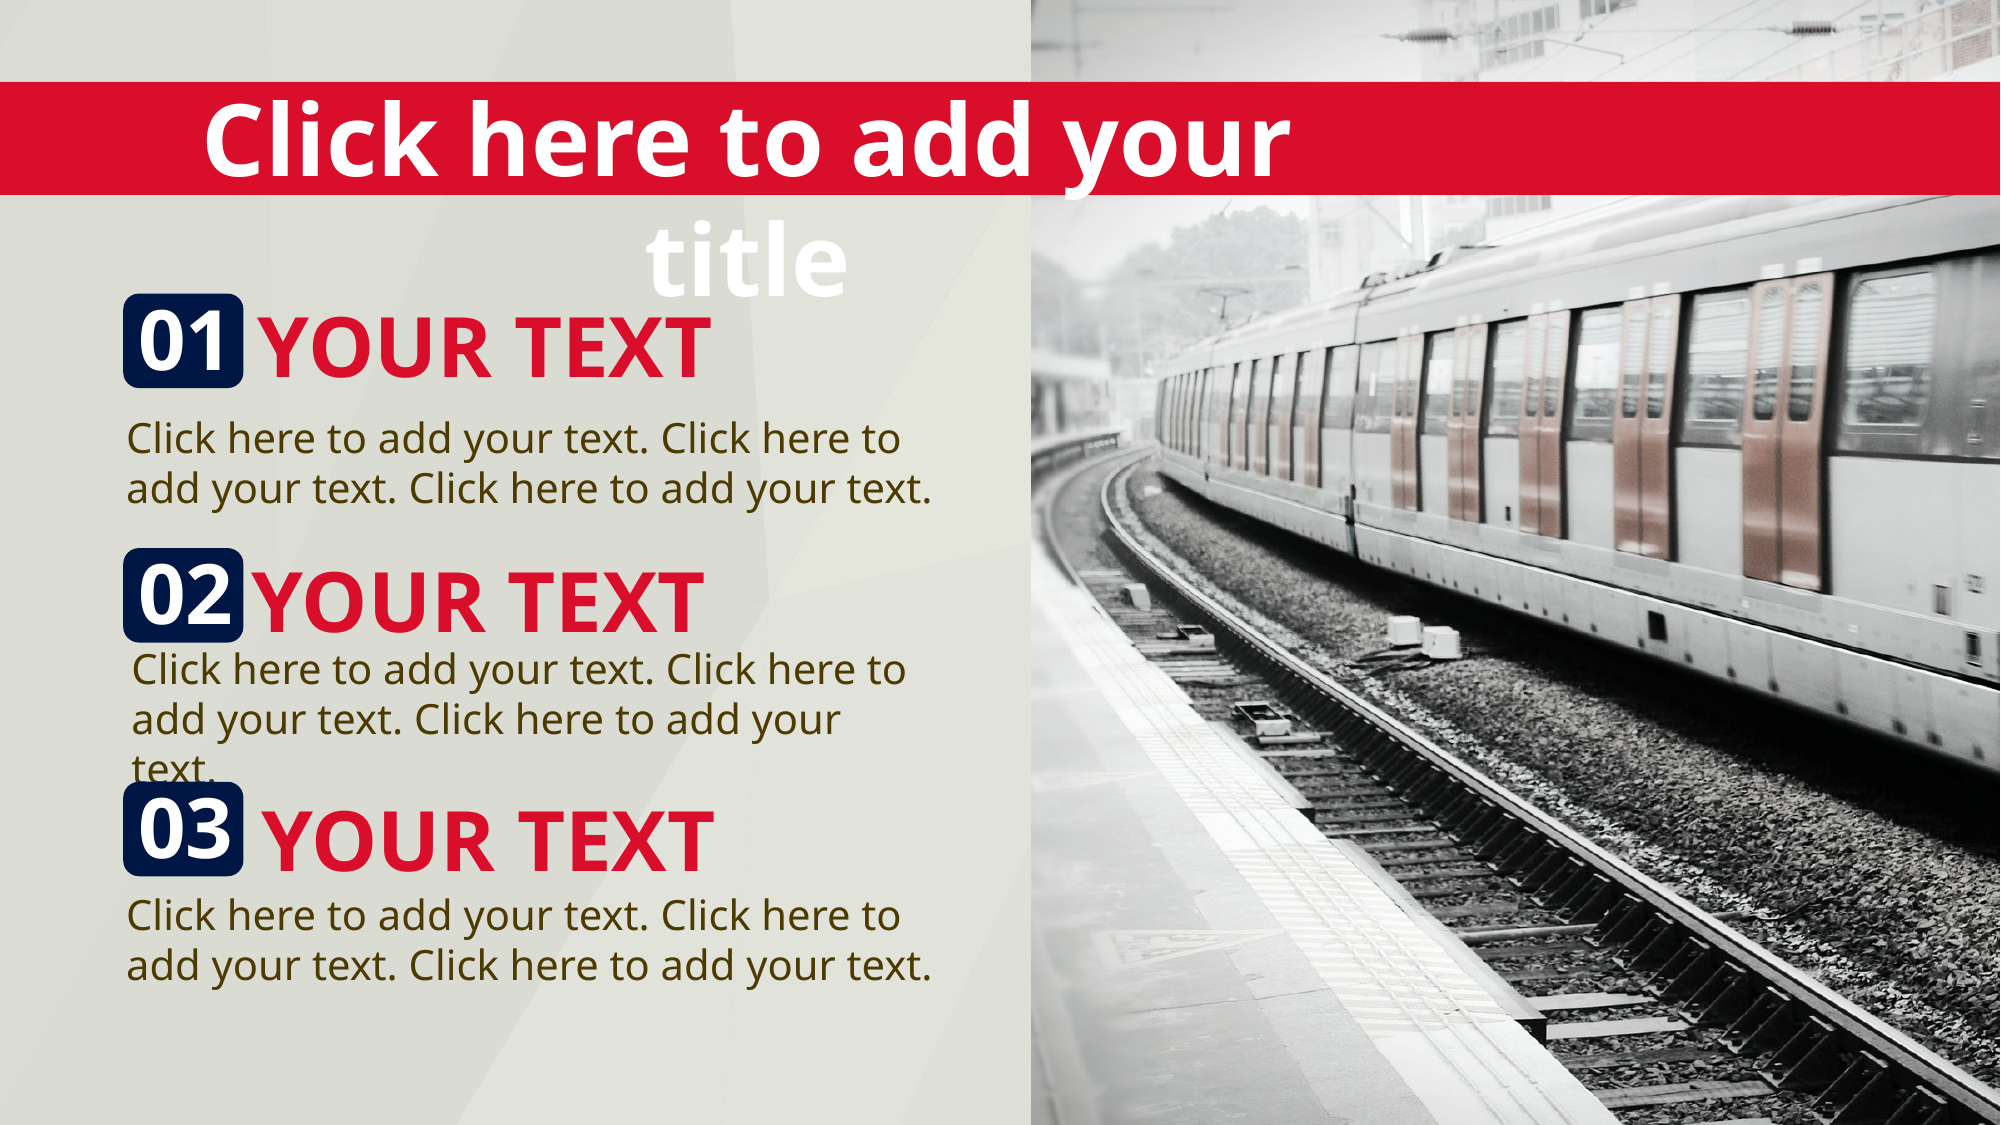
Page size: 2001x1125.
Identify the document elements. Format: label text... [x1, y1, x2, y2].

text_box Click here to add your text. Click here to add your text. Click here to add your text. [111, 404, 958, 520]
text_box YOUR TEXT [280, 560, 726, 635]
text_box YOUR TEXT [286, 800, 735, 881]
text_box [0, 81, 145, 195]
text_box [92, 781, 286, 888]
picture [0, 0, 2001, 1125]
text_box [92, 548, 280, 652]
text_box Click here to add your title [145, 69, 1031, 221]
text_box YOUR TEXT [243, 305, 732, 401]
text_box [92, 293, 280, 398]
text_box Click here to add your text. Click here to add your text. Click here to add your text. [111, 881, 958, 996]
text_box Click here to add your text. Click here to add your text. Click here to add your text. [116, 635, 952, 800]
